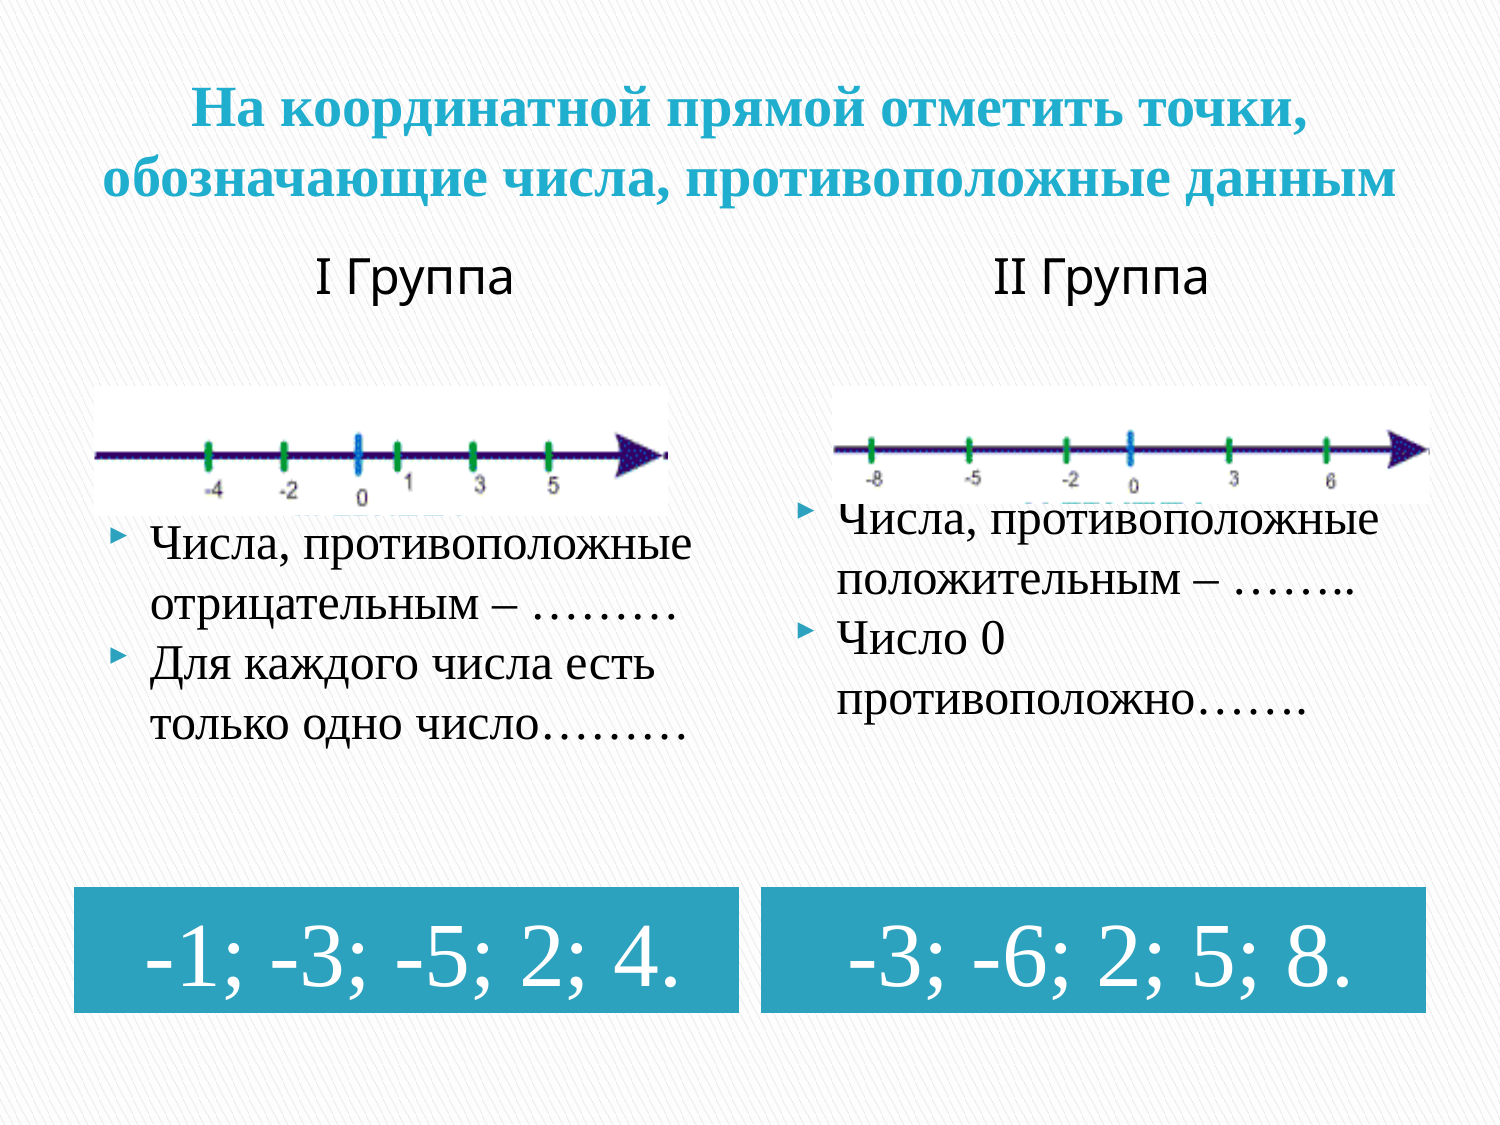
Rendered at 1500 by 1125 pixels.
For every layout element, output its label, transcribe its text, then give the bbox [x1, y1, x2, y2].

list I Группа Числа, противоположные отрицательным – ……… Для каждого числа есть только одно число……… [75, 236, 738, 884]
list -1; -3; -5; 2; 4. [74, 887, 739, 1013]
list II Группа Числа, противоположные положительным – …….. Число 0 противоположно……. [761, 236, 1425, 884]
picture [93, 386, 669, 516]
title На координатной прямой отметить точки, обозначающие числа, противоположные данным [75, 44, 1425, 233]
picture [831, 386, 1430, 505]
list -3; -6; 2; 5; 8. [761, 887, 1426, 1013]
